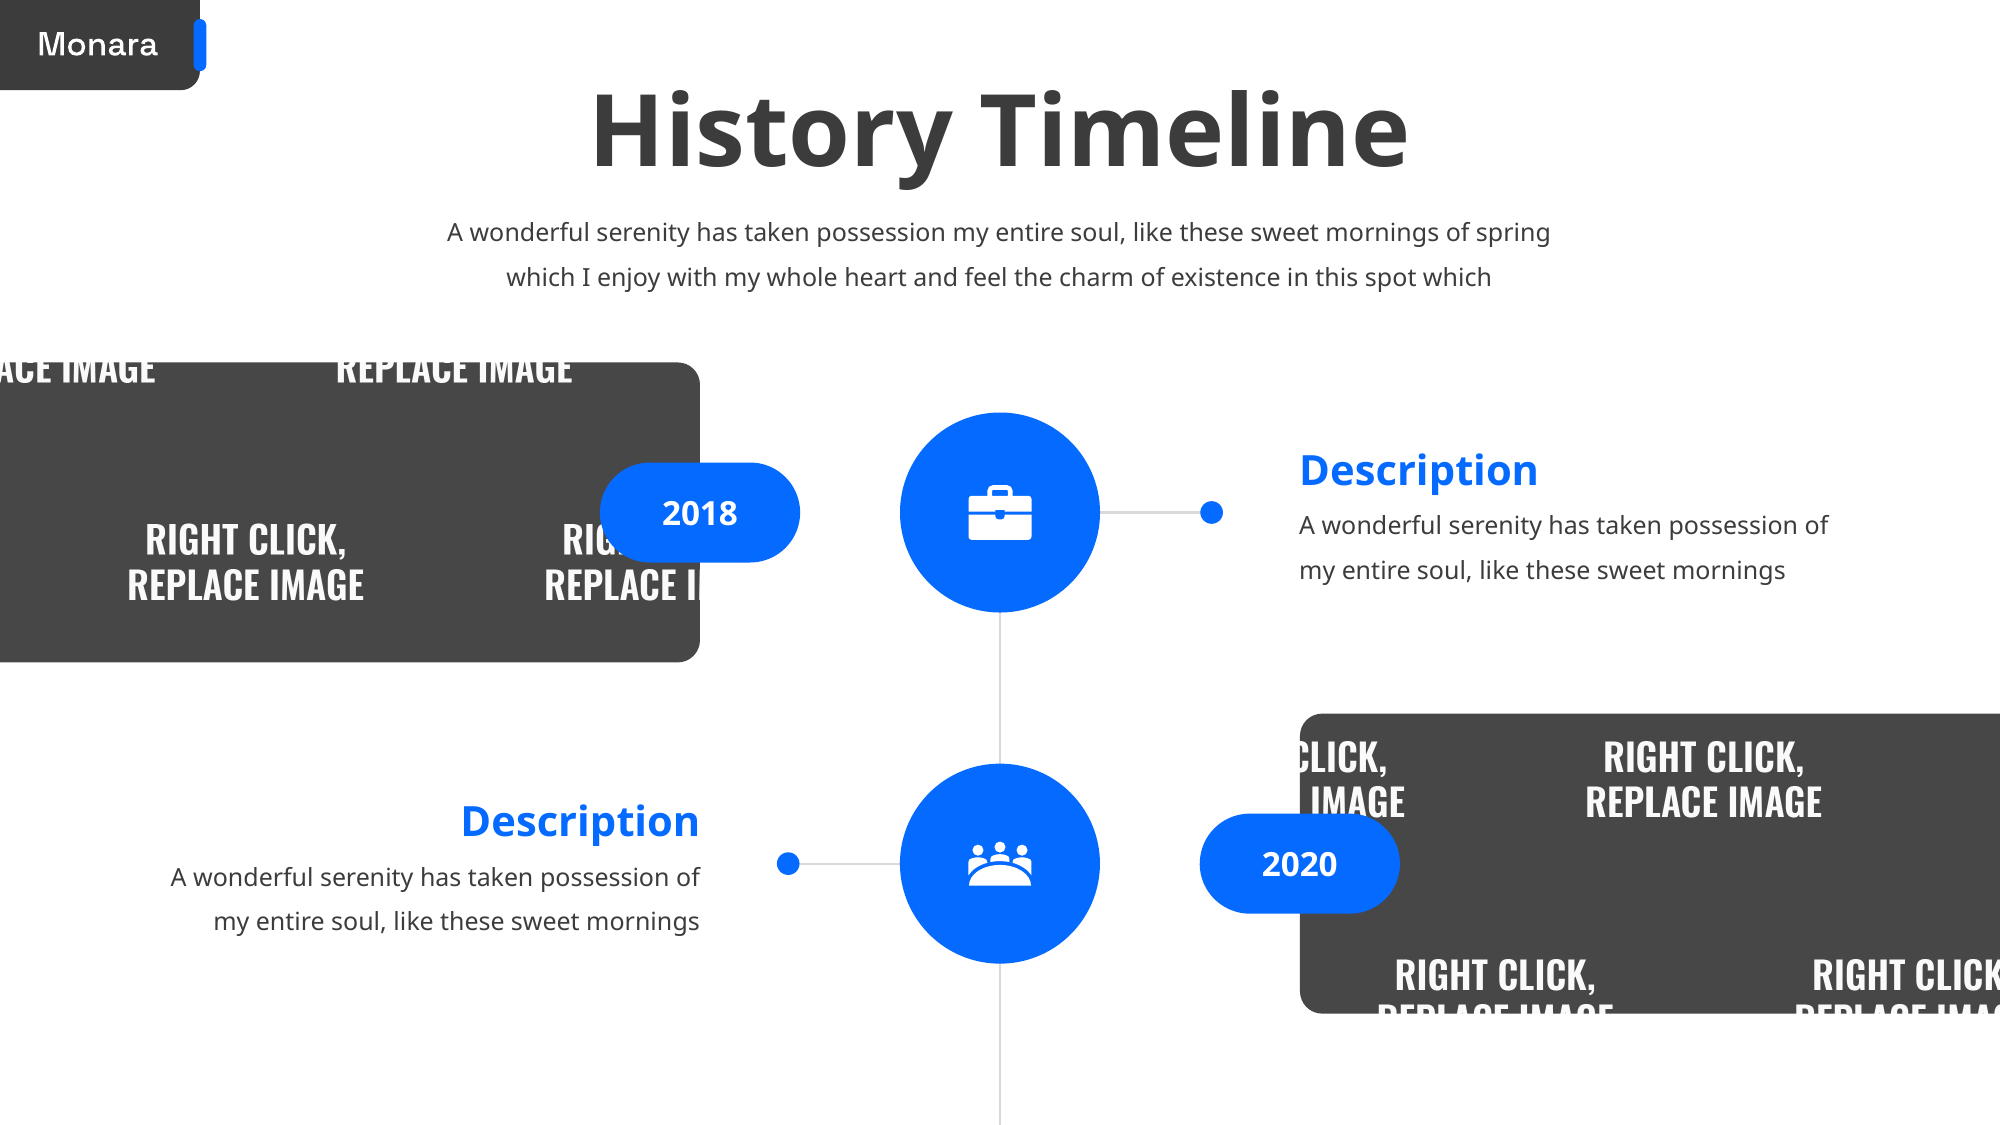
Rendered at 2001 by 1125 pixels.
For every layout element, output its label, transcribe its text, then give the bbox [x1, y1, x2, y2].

text_box 2018 [700, 485, 774, 540]
title History Timeline [405, 58, 1595, 193]
text_box A wonderful serenity has taken possession my entire soul, like these sweet mornings of spring which I enjoy with my whole heart and feel the charm of existence in this spot which [399, 193, 1601, 299]
text_box 2020 [1226, 836, 1299, 891]
text_box [700, 461, 802, 564]
text_box [1199, 500, 1225, 525]
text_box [0, 0, 200, 91]
text_box A wonderful serenity has taken possession of my entire soul, like these sweet mornings [115, 838, 716, 944]
picture [1299, 713, 2000, 1014]
text_box Description [1284, 436, 1598, 502]
text_box [200, 17, 208, 73]
text_box [898, 762, 999, 965]
text_box A wonderful serenity has taken possession of my entire soul, like these sweet mornings [1284, 487, 1885, 592]
text_box [1198, 812, 1299, 915]
text_box [1001, 762, 1101, 965]
picture [0, 362, 700, 663]
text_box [968, 841, 1032, 886]
text_box [898, 411, 1102, 614]
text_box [968, 485, 1032, 540]
text_box Description [402, 787, 716, 853]
text_box [775, 851, 801, 877]
